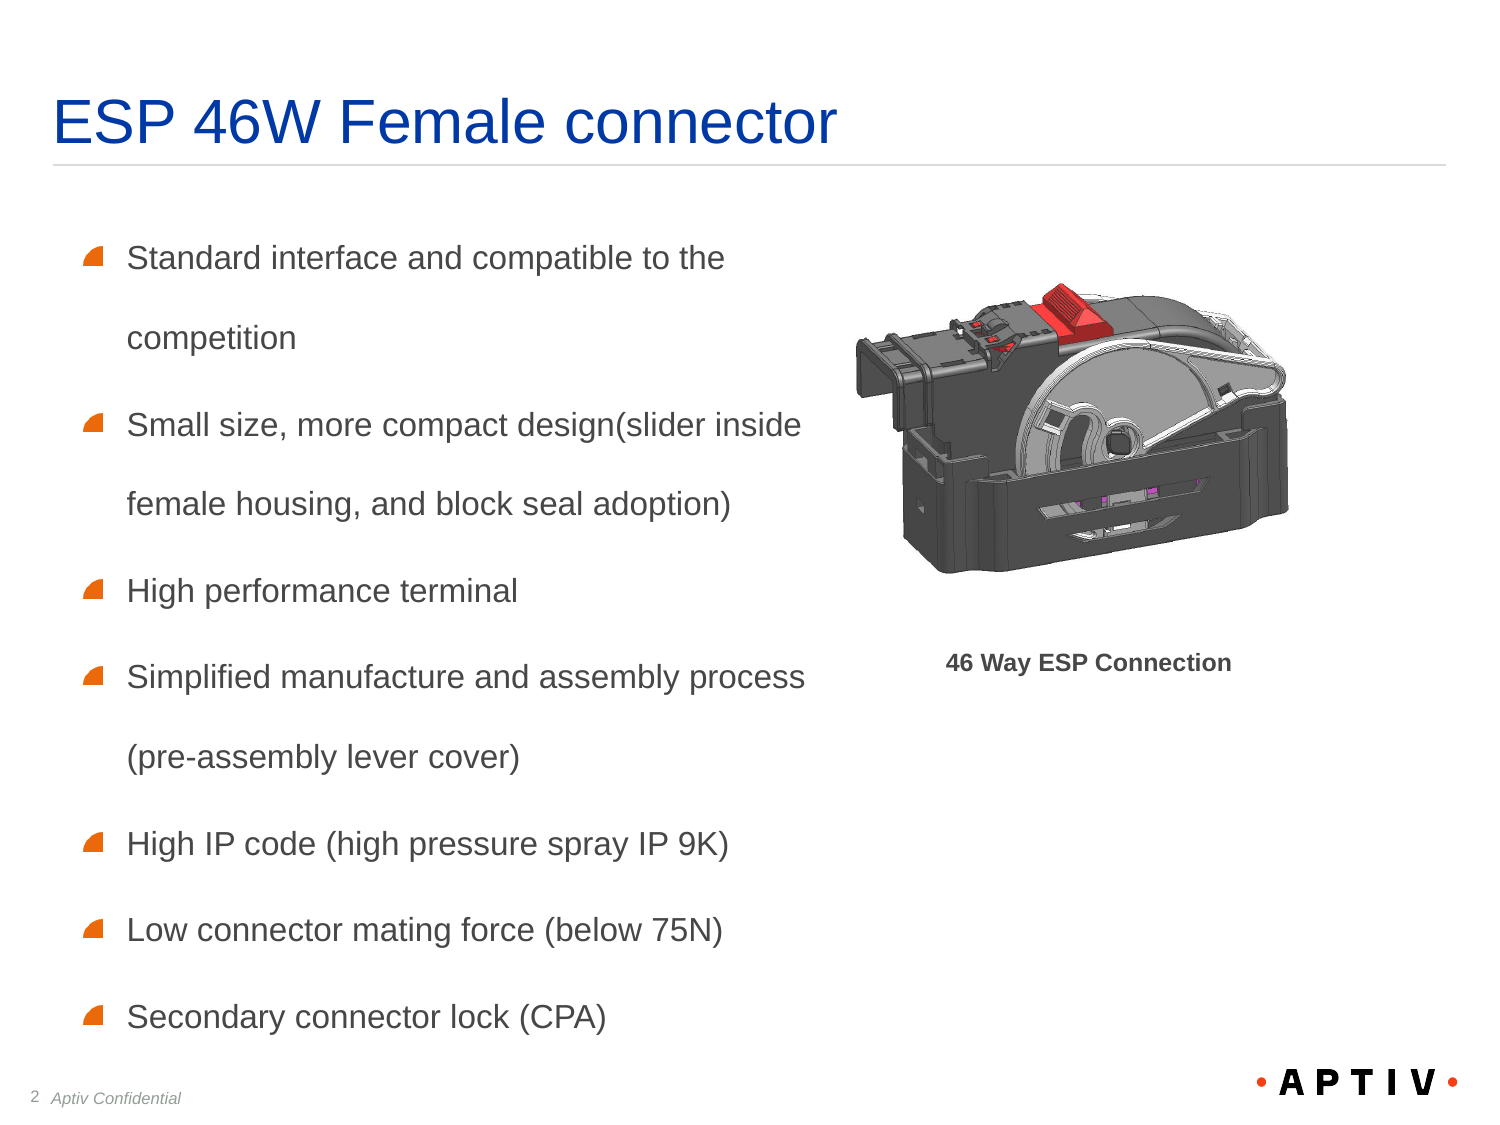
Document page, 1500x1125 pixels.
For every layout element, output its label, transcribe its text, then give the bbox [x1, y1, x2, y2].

picture [83, 832, 103, 852]
picture [83, 246, 103, 266]
picture [83, 919, 103, 938]
picture [1244, 1056, 1470, 1108]
picture [83, 666, 103, 685]
slide_number 2 [0, 1065, 55, 1125]
text_box 46 Way ESP Connection [932, 639, 1279, 683]
picture [83, 579, 103, 599]
list Standard interface and compatible to the competition Small size, more compact design(slider inside female housing, and block seal adoption) High performance terminal Simplified manufacture and assembly process (pre-assembly lever cover) High IP code (high pressure spray IP 9K) Low connector mating force (below 75N) Secondary connector lock (CPA) [0, 189, 821, 1035]
picture [840, 274, 1294, 574]
picture [83, 413, 103, 432]
picture [83, 1005, 103, 1025]
title ESP 46W Female connector [37, 0, 1463, 164]
